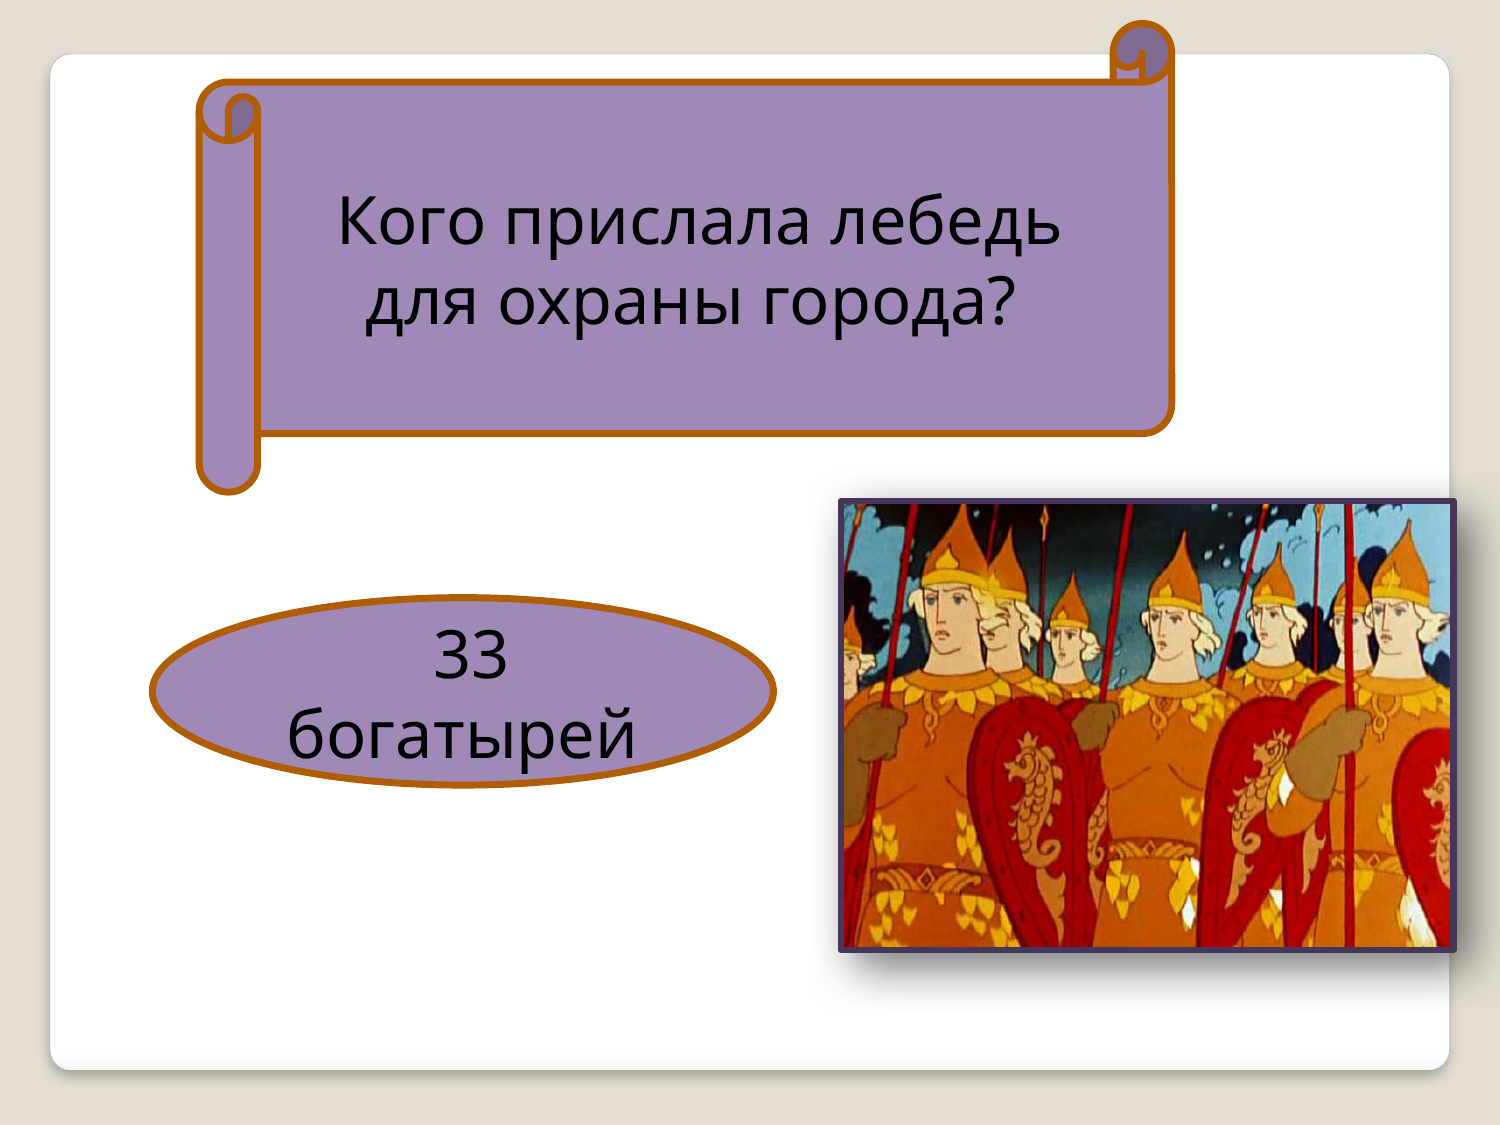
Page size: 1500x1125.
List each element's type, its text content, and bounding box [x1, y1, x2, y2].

text_box 33 богатырей [148, 594, 777, 789]
picture [843, 503, 1451, 947]
text_box Кого прислала лебедь для охраны города? [195, 19, 1176, 496]
